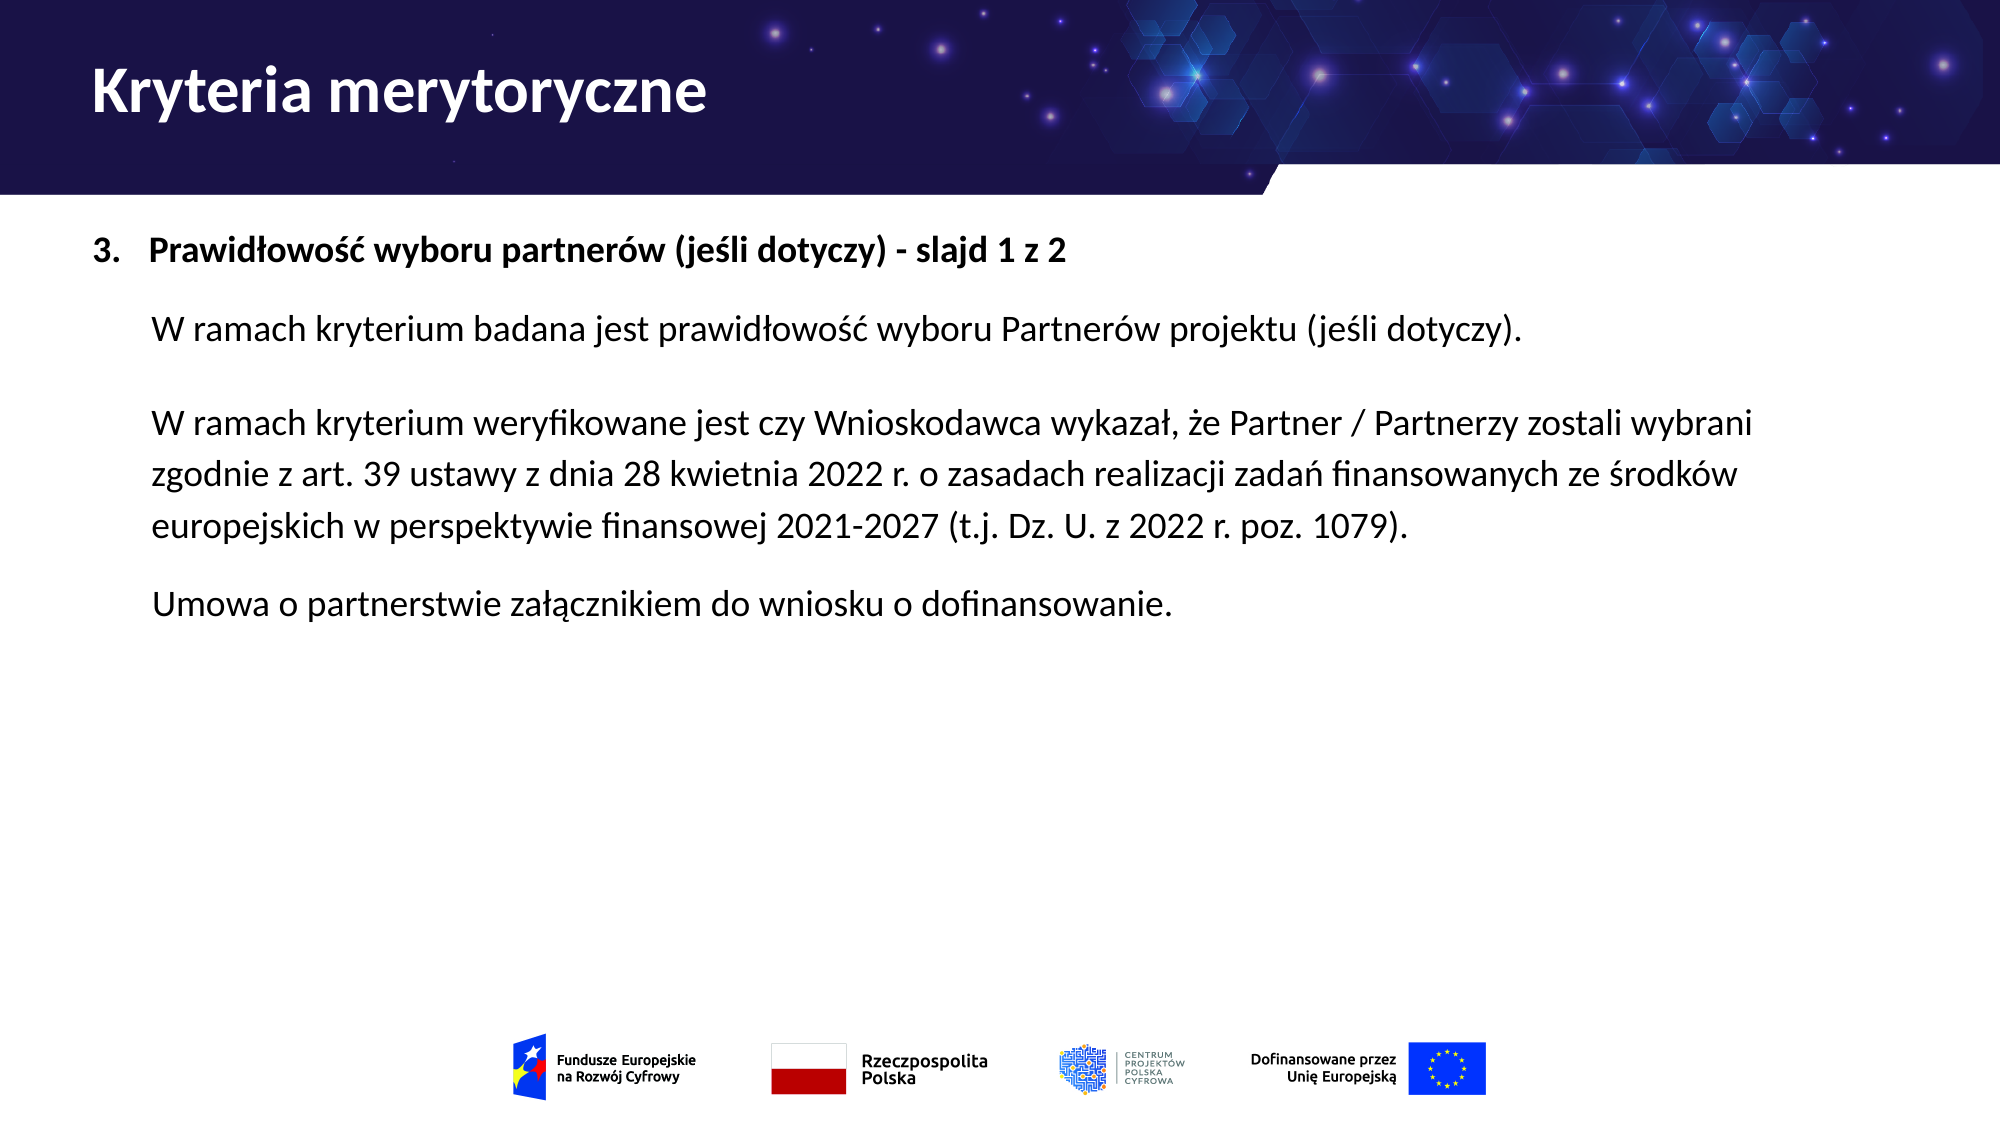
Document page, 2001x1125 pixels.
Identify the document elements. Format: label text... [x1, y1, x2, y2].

picture [491, 1011, 1509, 1122]
picture [0, 0, 2000, 195]
title Kryteria merytoryczne [77, 46, 1988, 136]
list Prawidłowość wyboru partnerów (jeśli dotyczy) - slajd 1 z 2 W ramach kryterium badana jest prawidłowość wyboru Partnerów projektu (jeśli dotyczy). W ramach kryterium weryfikowane jest czy Wnioskodawca wykazał, że Partner / Partnerzy zostali wybrani zgodnie z art. 39 ustawy z dnia 28 kwietnia 2022 r. o zasadach realizacji zadań finansowanych ze środków europejskich w perspektywie finansowej 2021-2027 (t.j. Dz. U. z 2022 r. poz. 1079). Umowa o partnerstwie załącznikiem do wniosku o dofinansowanie. [77, 211, 1863, 887]
